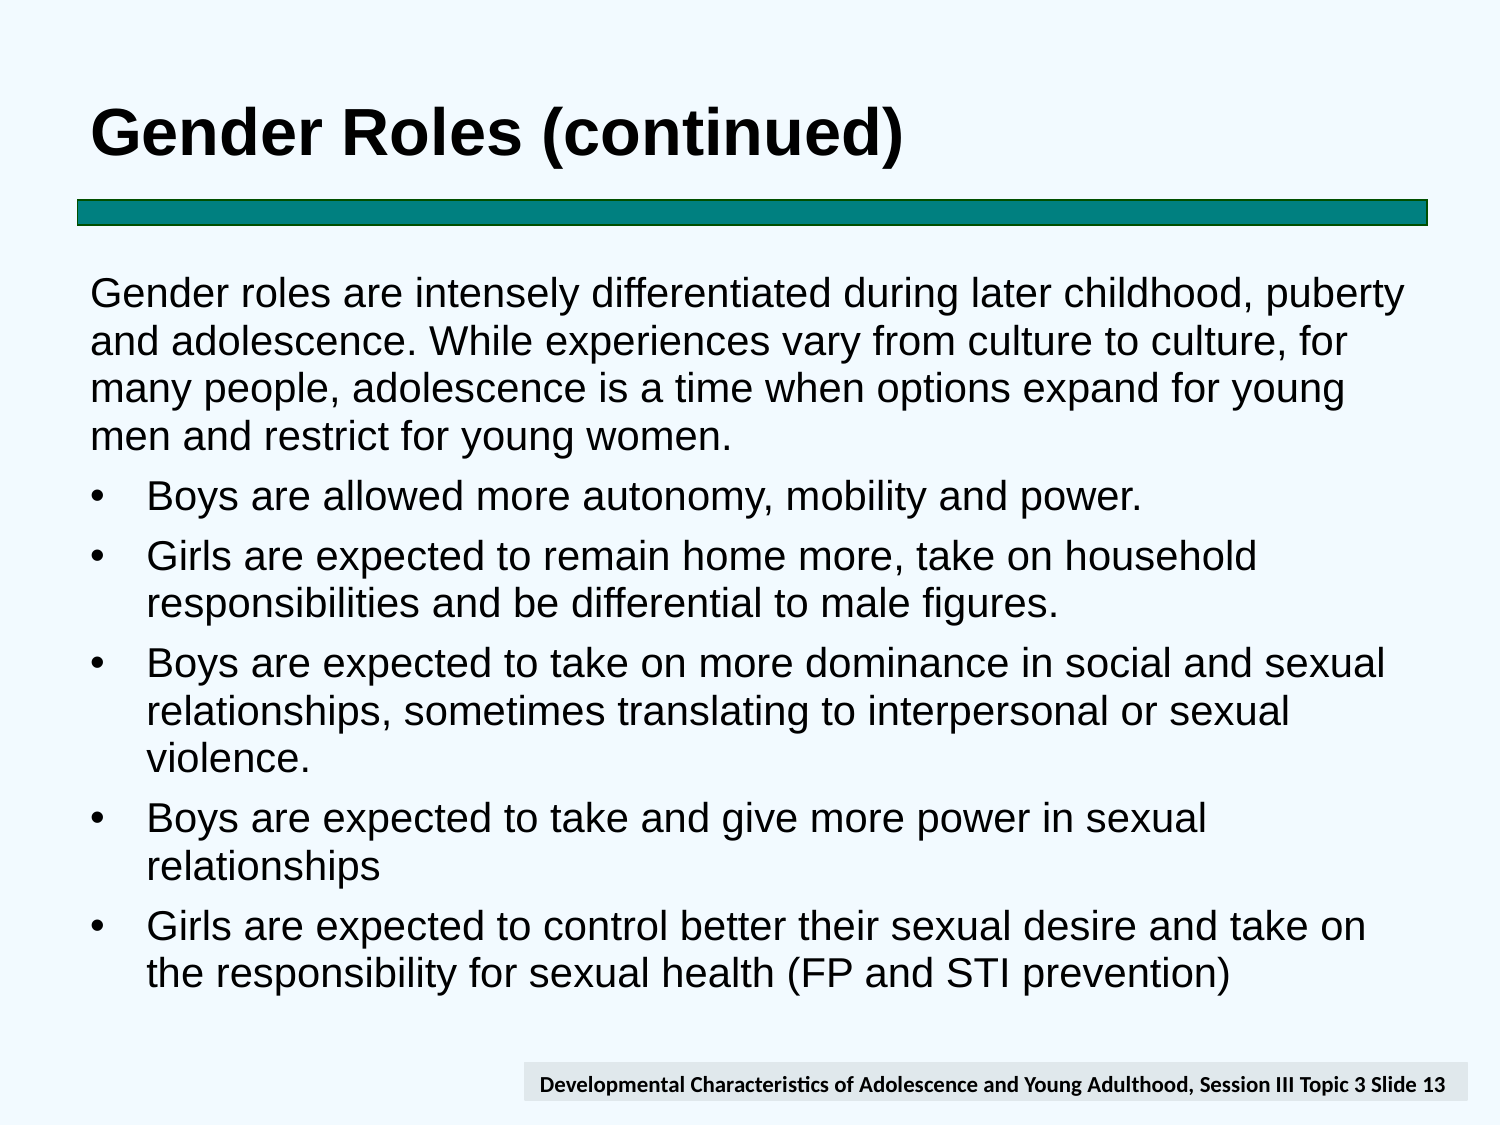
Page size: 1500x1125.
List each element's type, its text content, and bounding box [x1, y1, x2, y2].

text_box Developmental Characteristics of Adolescence and Young Adulthood, Session III Topic 3 Slide 13 [524, 1062, 1467, 1100]
title Gender Roles (continued) [75, 41, 1425, 229]
list Gender roles are intensely differentiated during later childhood, puberty and adolescence. While experiences vary from culture to culture, for many people, adolescence is a time when options expand for young men and restrict for young women. Boys are allowed more autonomy, mobility and power. Girls are expected to remain home more, take on household responsibilities and be differential to male figures. Boys are expected to take on more dominance in social and sexual relationships, sometimes translating to interpersonal or sexual violence. Boys are expected to take and give more power in sexual relationships Girls are expected to control better their sexual desire and take on the responsibility for sexual health (FP and STI prevention) [75, 262, 1425, 1005]
